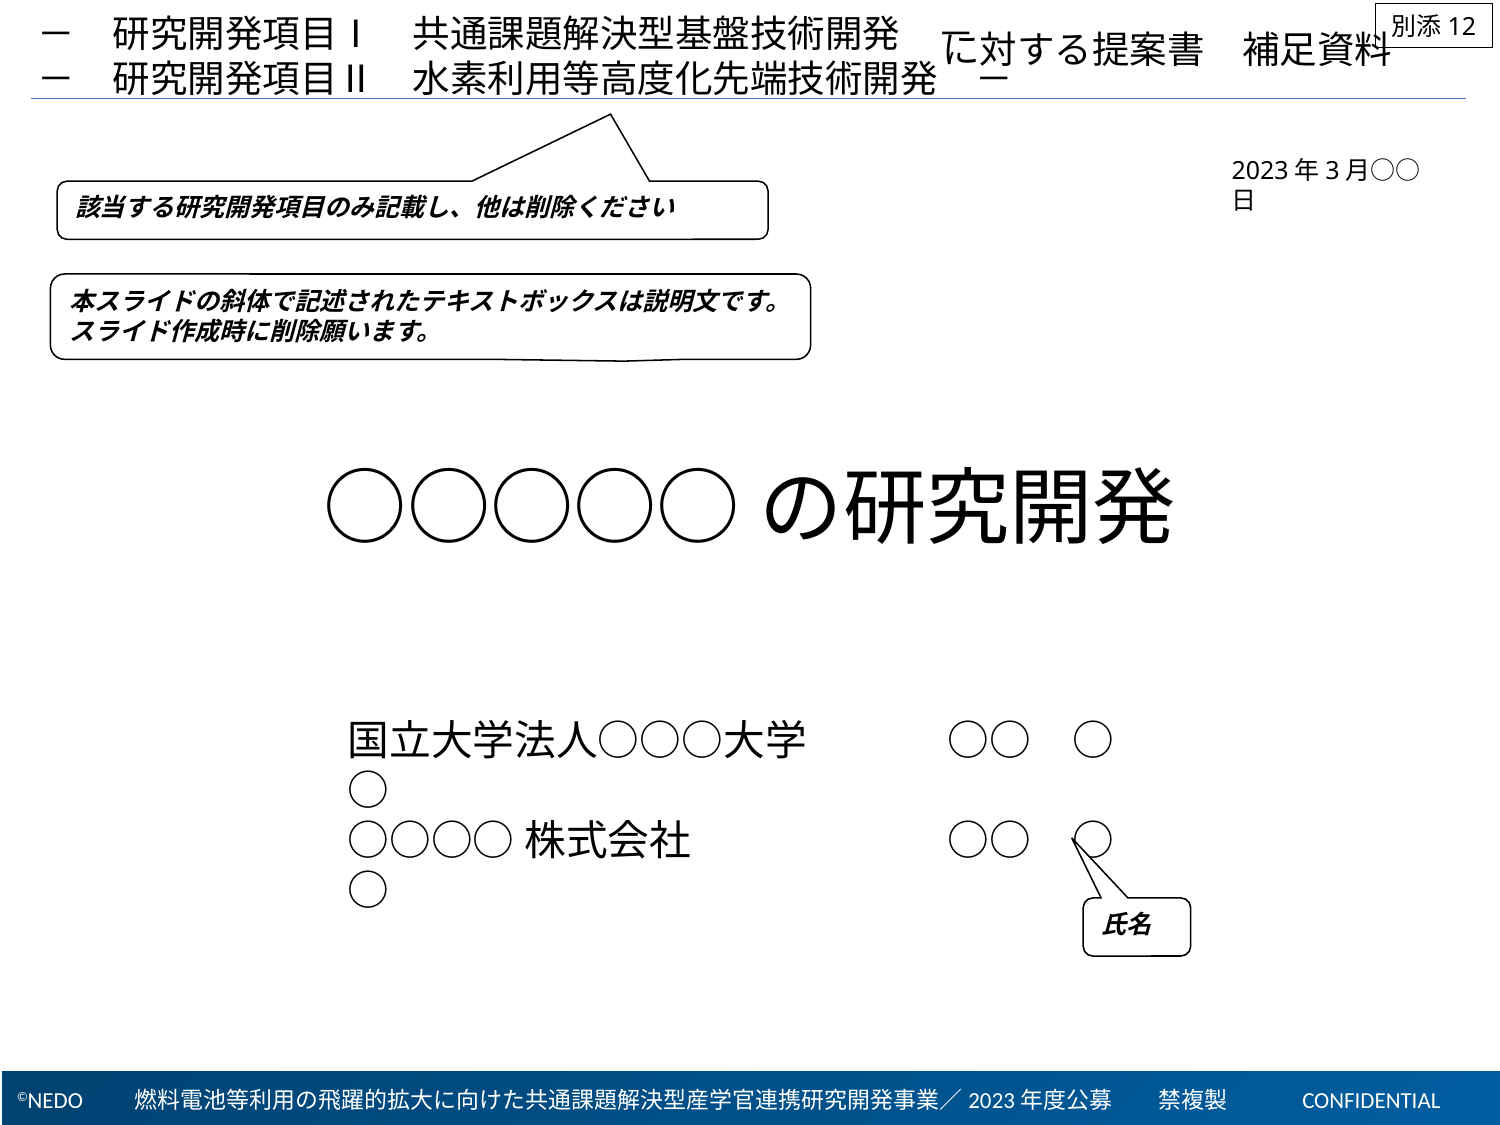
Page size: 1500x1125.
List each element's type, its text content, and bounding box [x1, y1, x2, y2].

text_box 本スライドの斜体で記述されたテキストボックスは説明文です。 スライド作成時に削除願います。 [50, 273, 811, 362]
text_box 2023年3月○○日 [1216, 147, 1460, 223]
text_box 該当する研究開発項目のみ記載し、他は削除ください [57, 114, 769, 240]
text_box ○○○○○の研究開発 [111, 446, 1389, 562]
text_box 氏名 [1071, 837, 1191, 957]
text_box － 研究開発項目Ⅰ 共通課題解決型基盤技術開発 － － 研究開発項目Ⅱ 水素利用等高度化先端技術開発 － [22, 3, 1084, 108]
text_box に対する提案書 補足資料 [924, 19, 1410, 79]
text_box 別添12 [1375, 3, 1493, 48]
text_box 国立大学法人○○○大学 ○○ ○○ ○○○○株式会社 ○○ ○○ [332, 706, 1168, 922]
